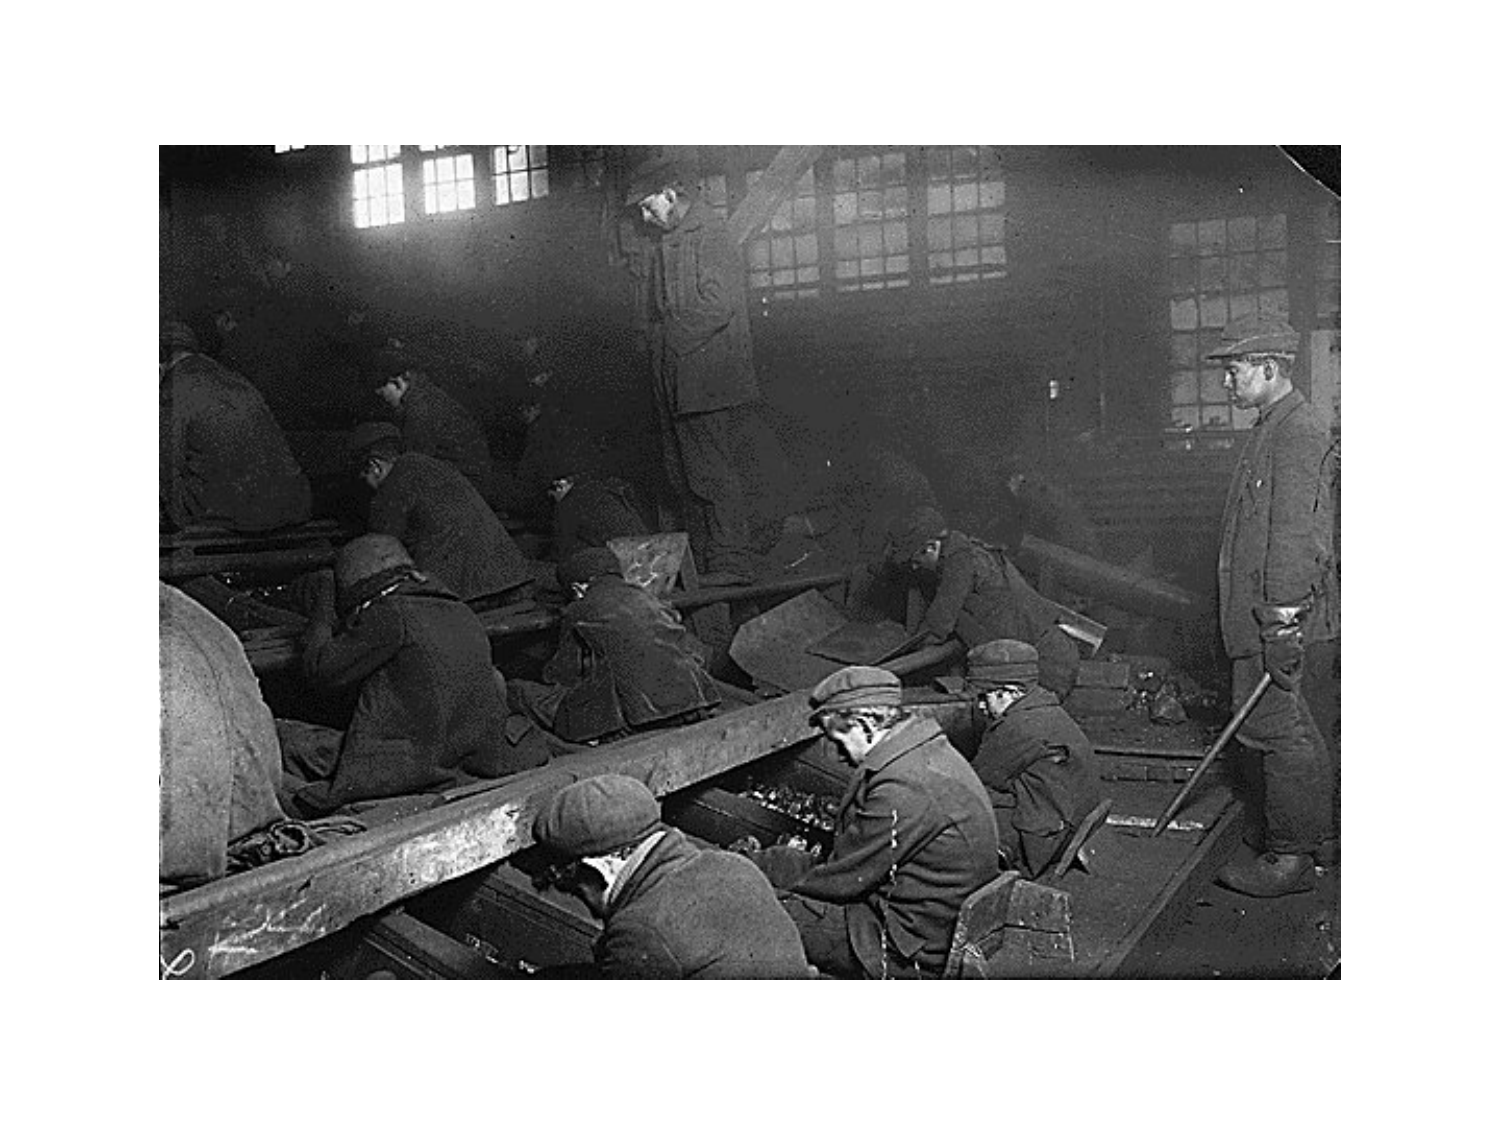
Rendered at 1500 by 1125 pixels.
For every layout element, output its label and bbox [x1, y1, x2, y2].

picture [158, 145, 1341, 980]
